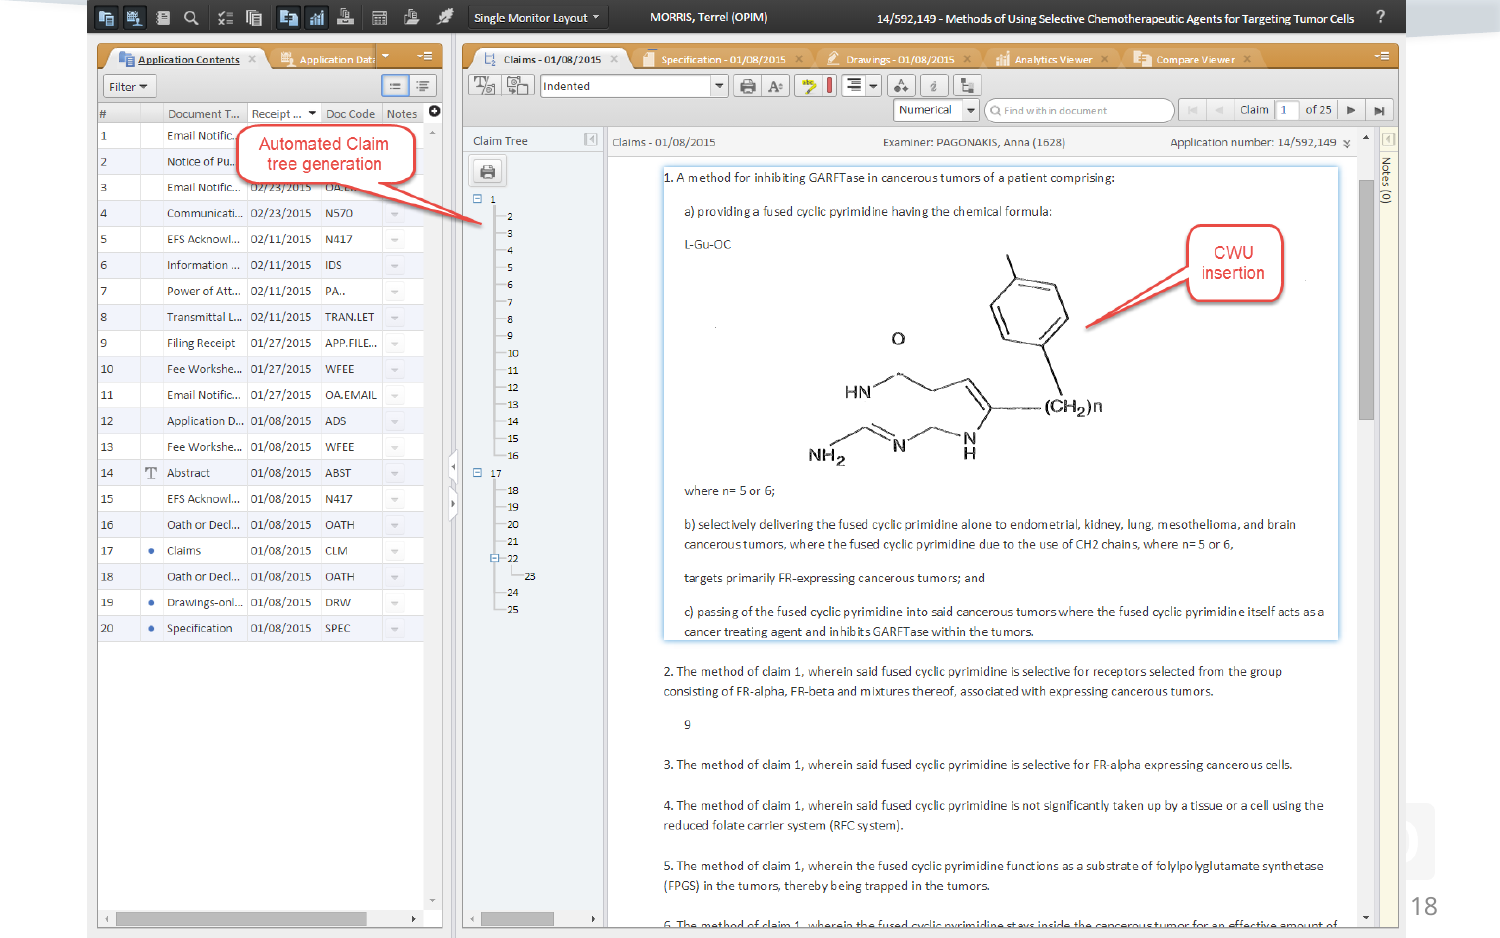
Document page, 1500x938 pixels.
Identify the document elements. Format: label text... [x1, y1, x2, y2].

slide_number 18 [1410, 882, 1454, 933]
picture [87, 0, 1406, 938]
